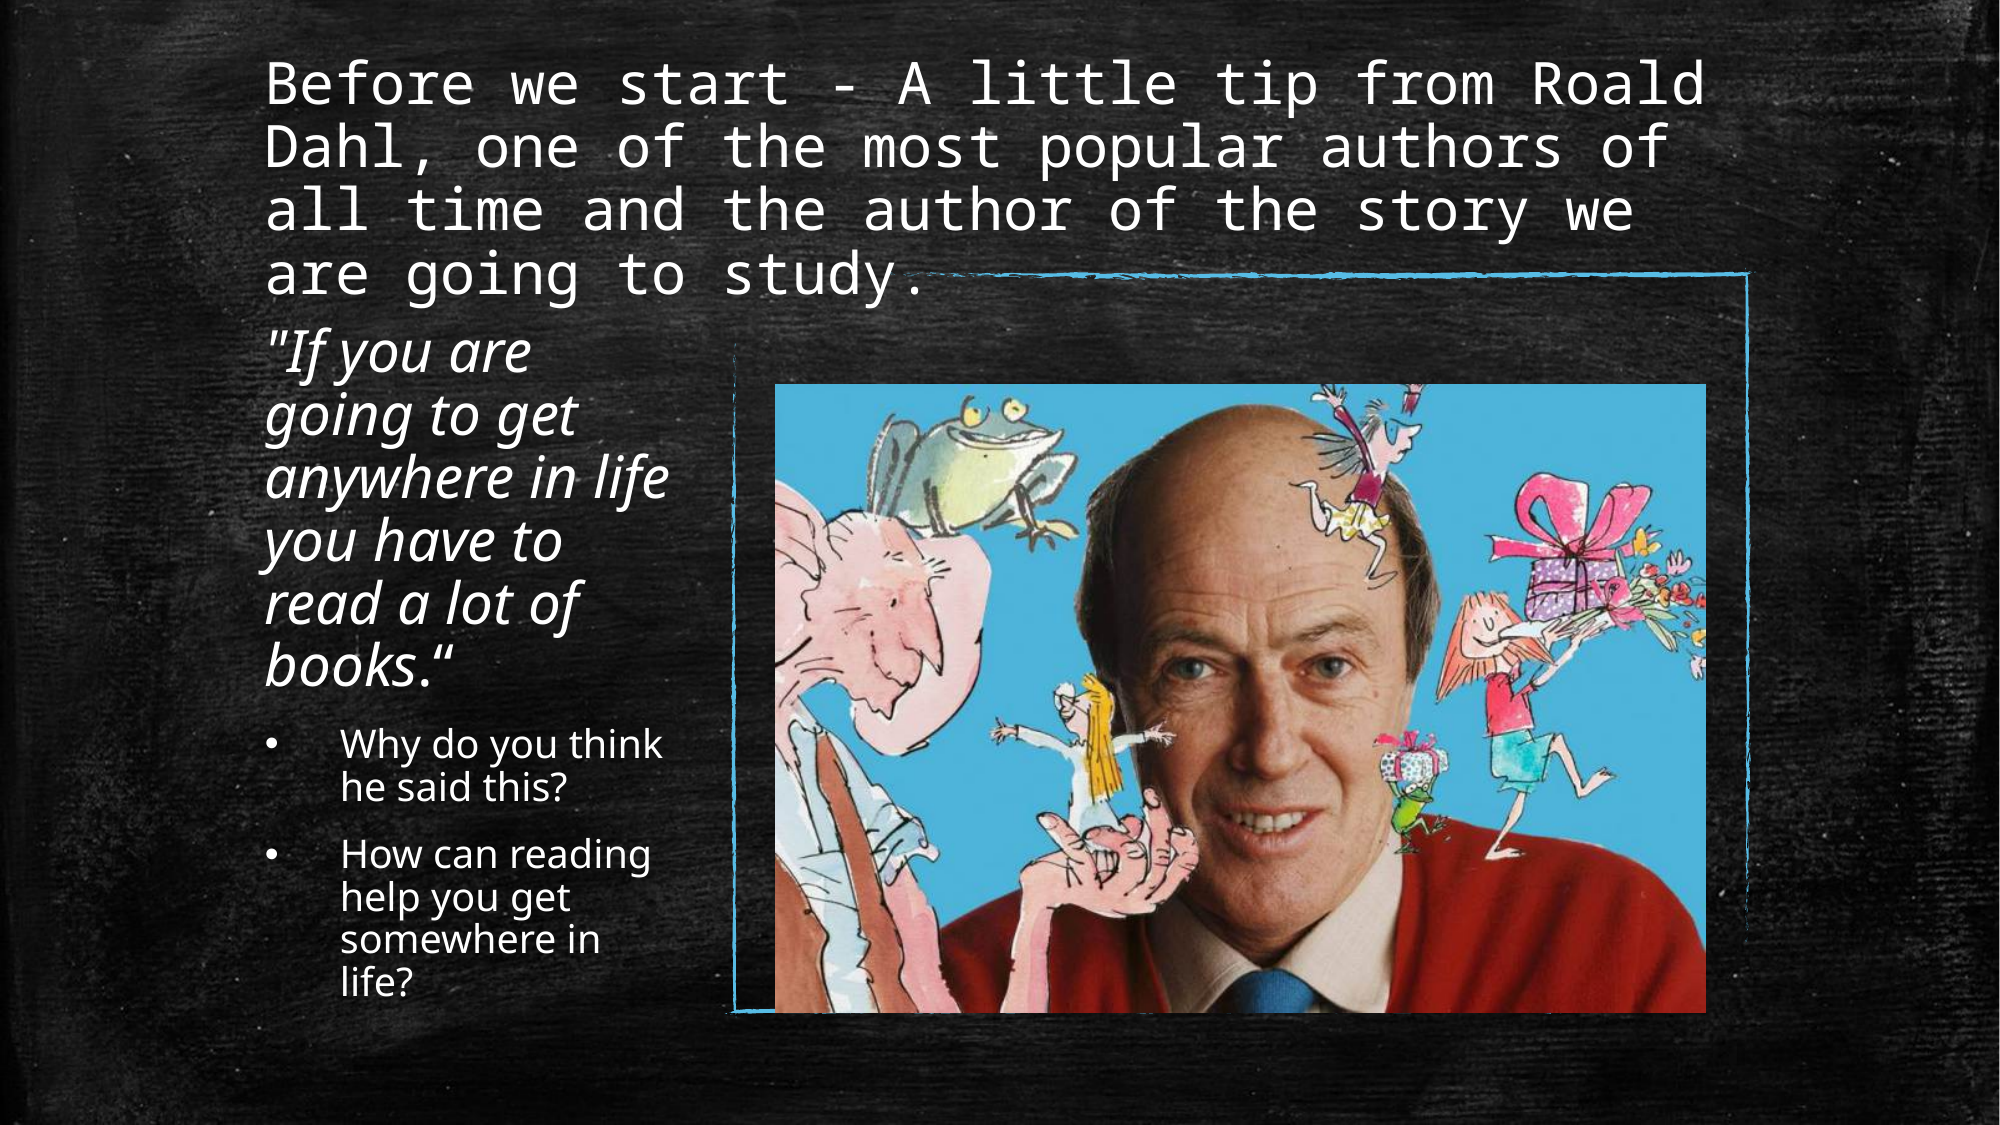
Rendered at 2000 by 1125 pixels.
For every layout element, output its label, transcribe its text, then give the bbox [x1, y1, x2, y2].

title Before we start - A little tip from Roald Dahl, one of the most popular authors of all time and the author of the story we are going to study. [249, 45, 1750, 315]
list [775, 384, 1706, 1013]
picture [0, 0, 2000, 1125]
list "If you are going to get anywhere in life you have to read a lot of books.“ Why do you think he said this? How can reading help you get somewhere in life? [249, 290, 700, 1013]
